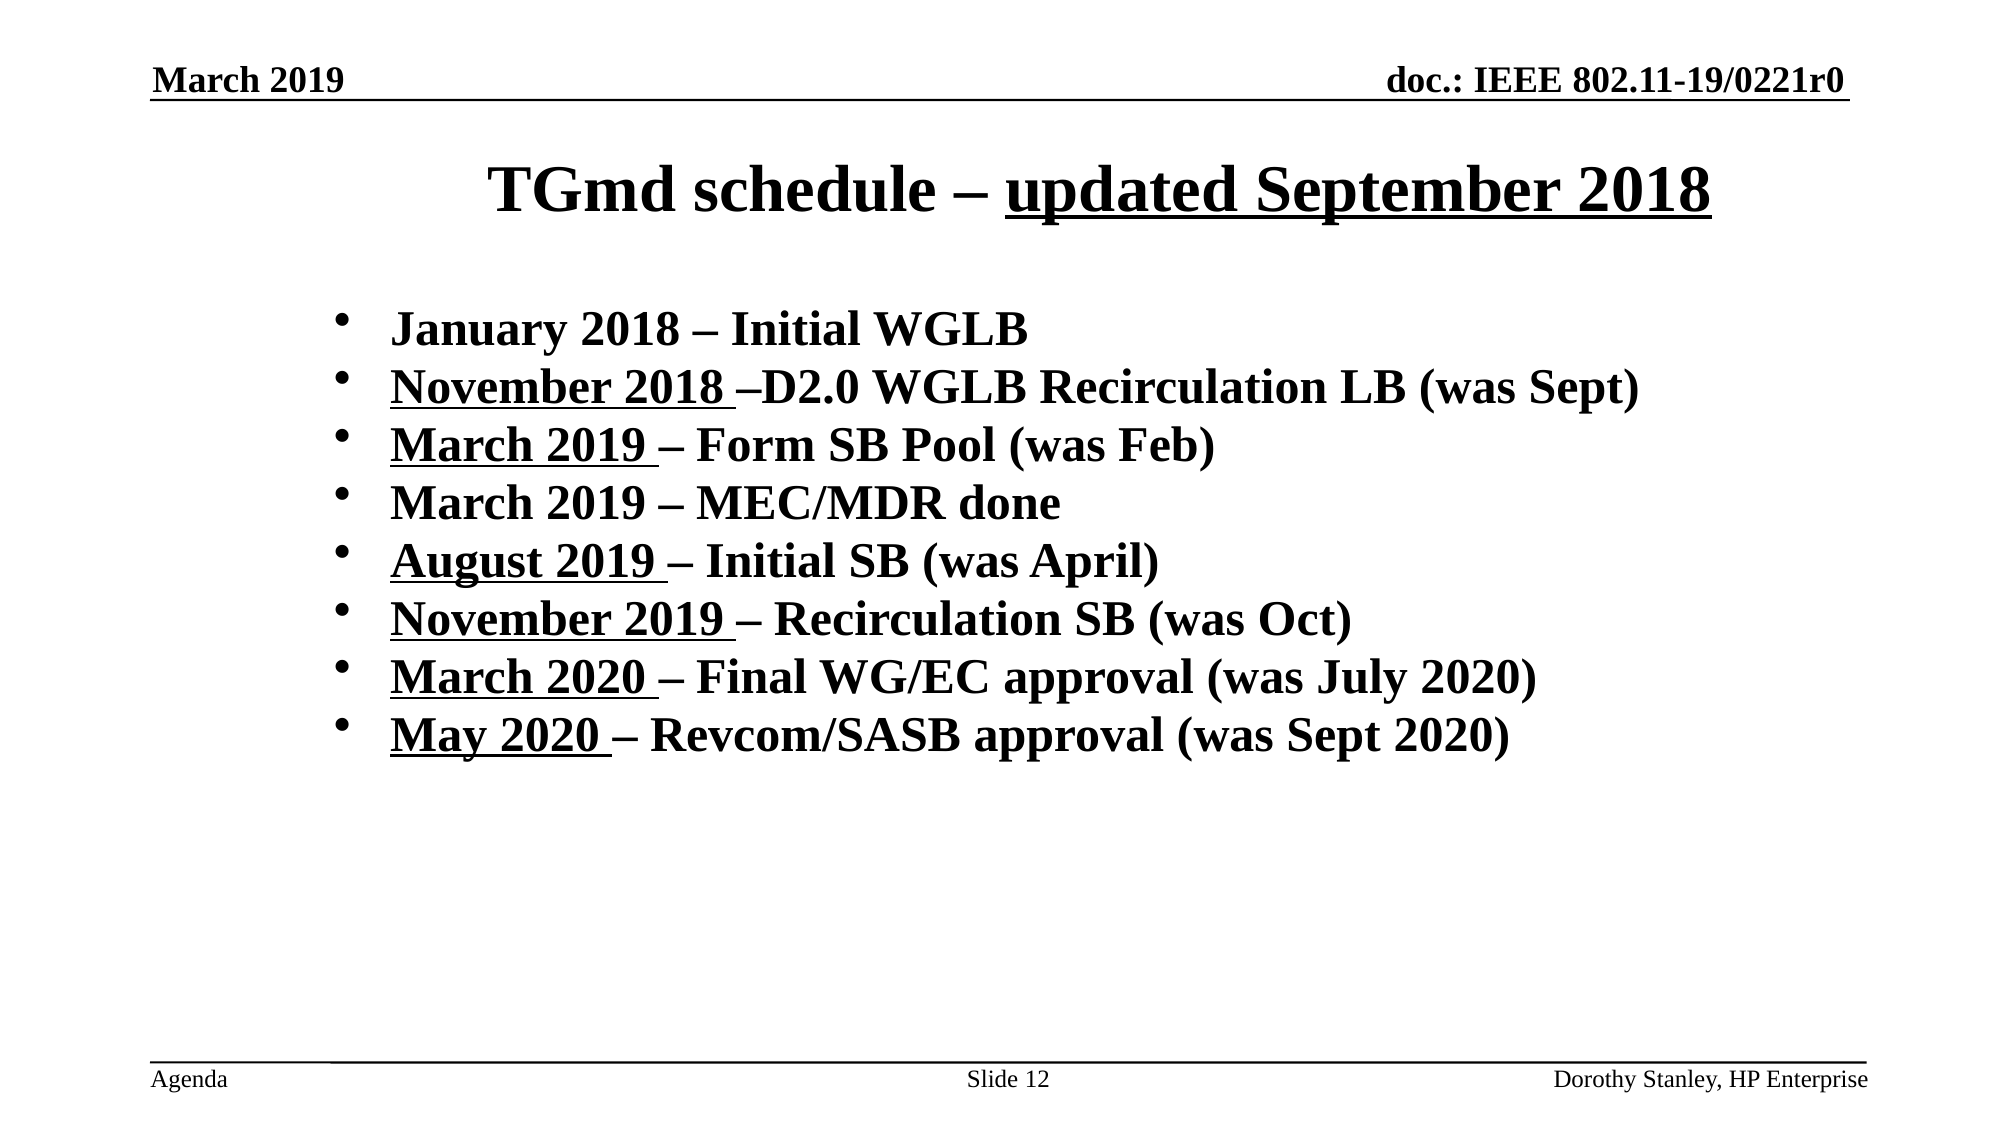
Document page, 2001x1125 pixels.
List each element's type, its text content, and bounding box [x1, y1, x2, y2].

title TGmd schedule – updated September 2018 [362, 137, 1838, 313]
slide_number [152, 54, 567, 100]
list January 2018 – Initial WGLB November 2018 –D2.0 WGLB Recirculation LB (was Sept) March 2019 – Form SB Pool (was Feb) March 2019 – MEC/MDR done August 2019 – Initial SB (was April) November 2019 – Recirculation SB (was Oct) March 2020 – Final WG/EC approval (was July 2020) May 2020 – Revcom/SASB approval (was Sept 2020) [318, 299, 1694, 838]
slide_number Slide 12 [964, 1062, 1053, 1093]
footer Dorothy Stanley, HP Enterprise [1549, 1062, 1869, 1093]
